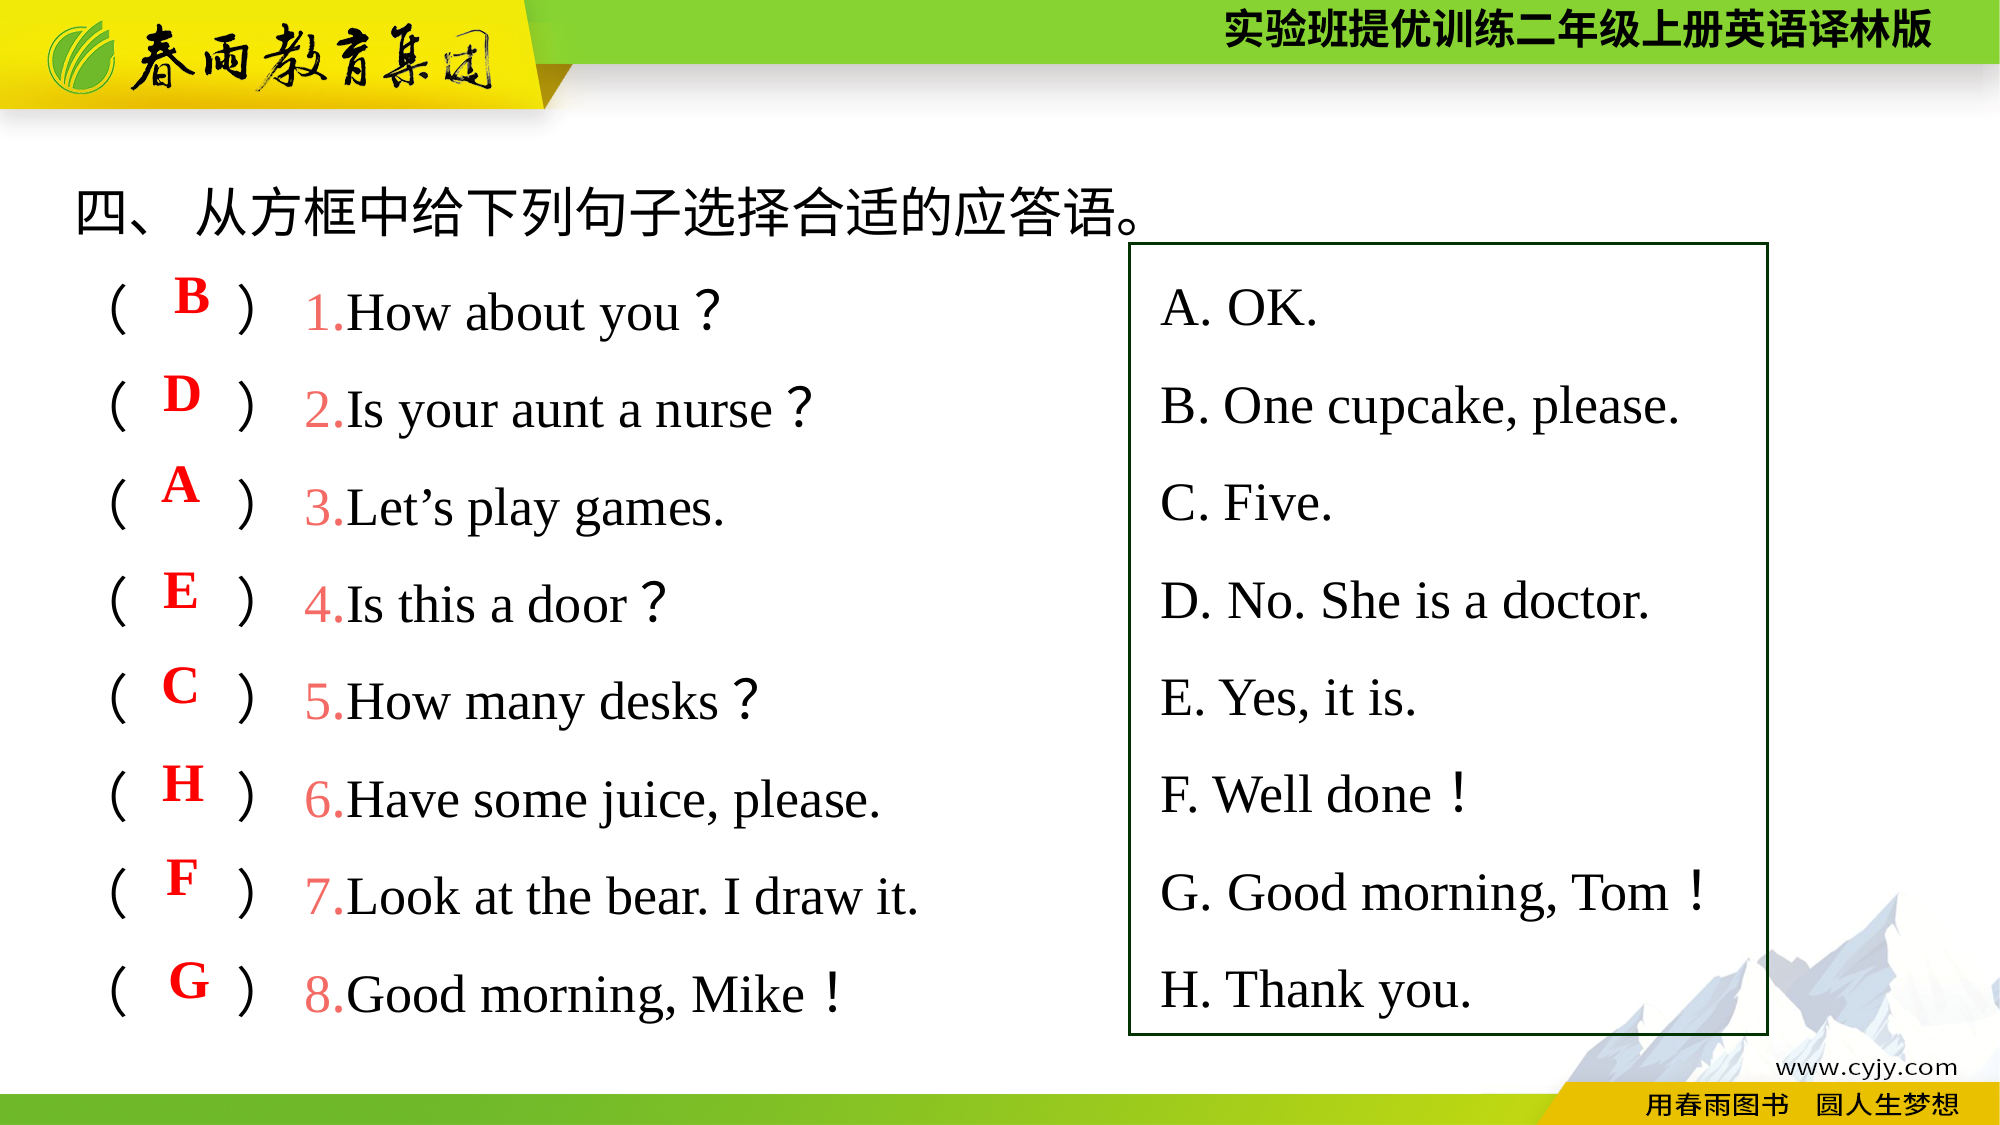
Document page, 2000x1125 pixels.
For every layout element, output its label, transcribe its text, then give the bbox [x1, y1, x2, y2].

text_box A. OK. B. One cupcake, please. C. Five. D. No. She is a doctor. E. Yes, it is. F. Well done！ G. Good morning, Tom！ H. Thank you. [1145, 231, 1815, 1027]
text_box F [151, 834, 215, 914]
text_box [1129, 243, 1768, 1035]
list 四、 从方框中给下列句子选择合适的应答语。 （ ）1.How about you？ （ ）2.Is your aunt a nurse？ （ ）3.Let’s play games. （ ）4.Is this a door？ （ ）5.How many desks？ （ ）6.Have some juice, please. （ ）7.Look at the bear. I draw it. （ ）8.Good morning, Mike！ [59, 138, 1944, 1028]
text_box D [149, 349, 232, 430]
text_box E [135, 547, 216, 628]
text_box H [147, 739, 220, 820]
text_box C [147, 641, 217, 722]
text_box B [160, 252, 227, 332]
text_box G [153, 937, 226, 1017]
text_box A [147, 441, 217, 521]
picture [0, 0, 2000, 1125]
